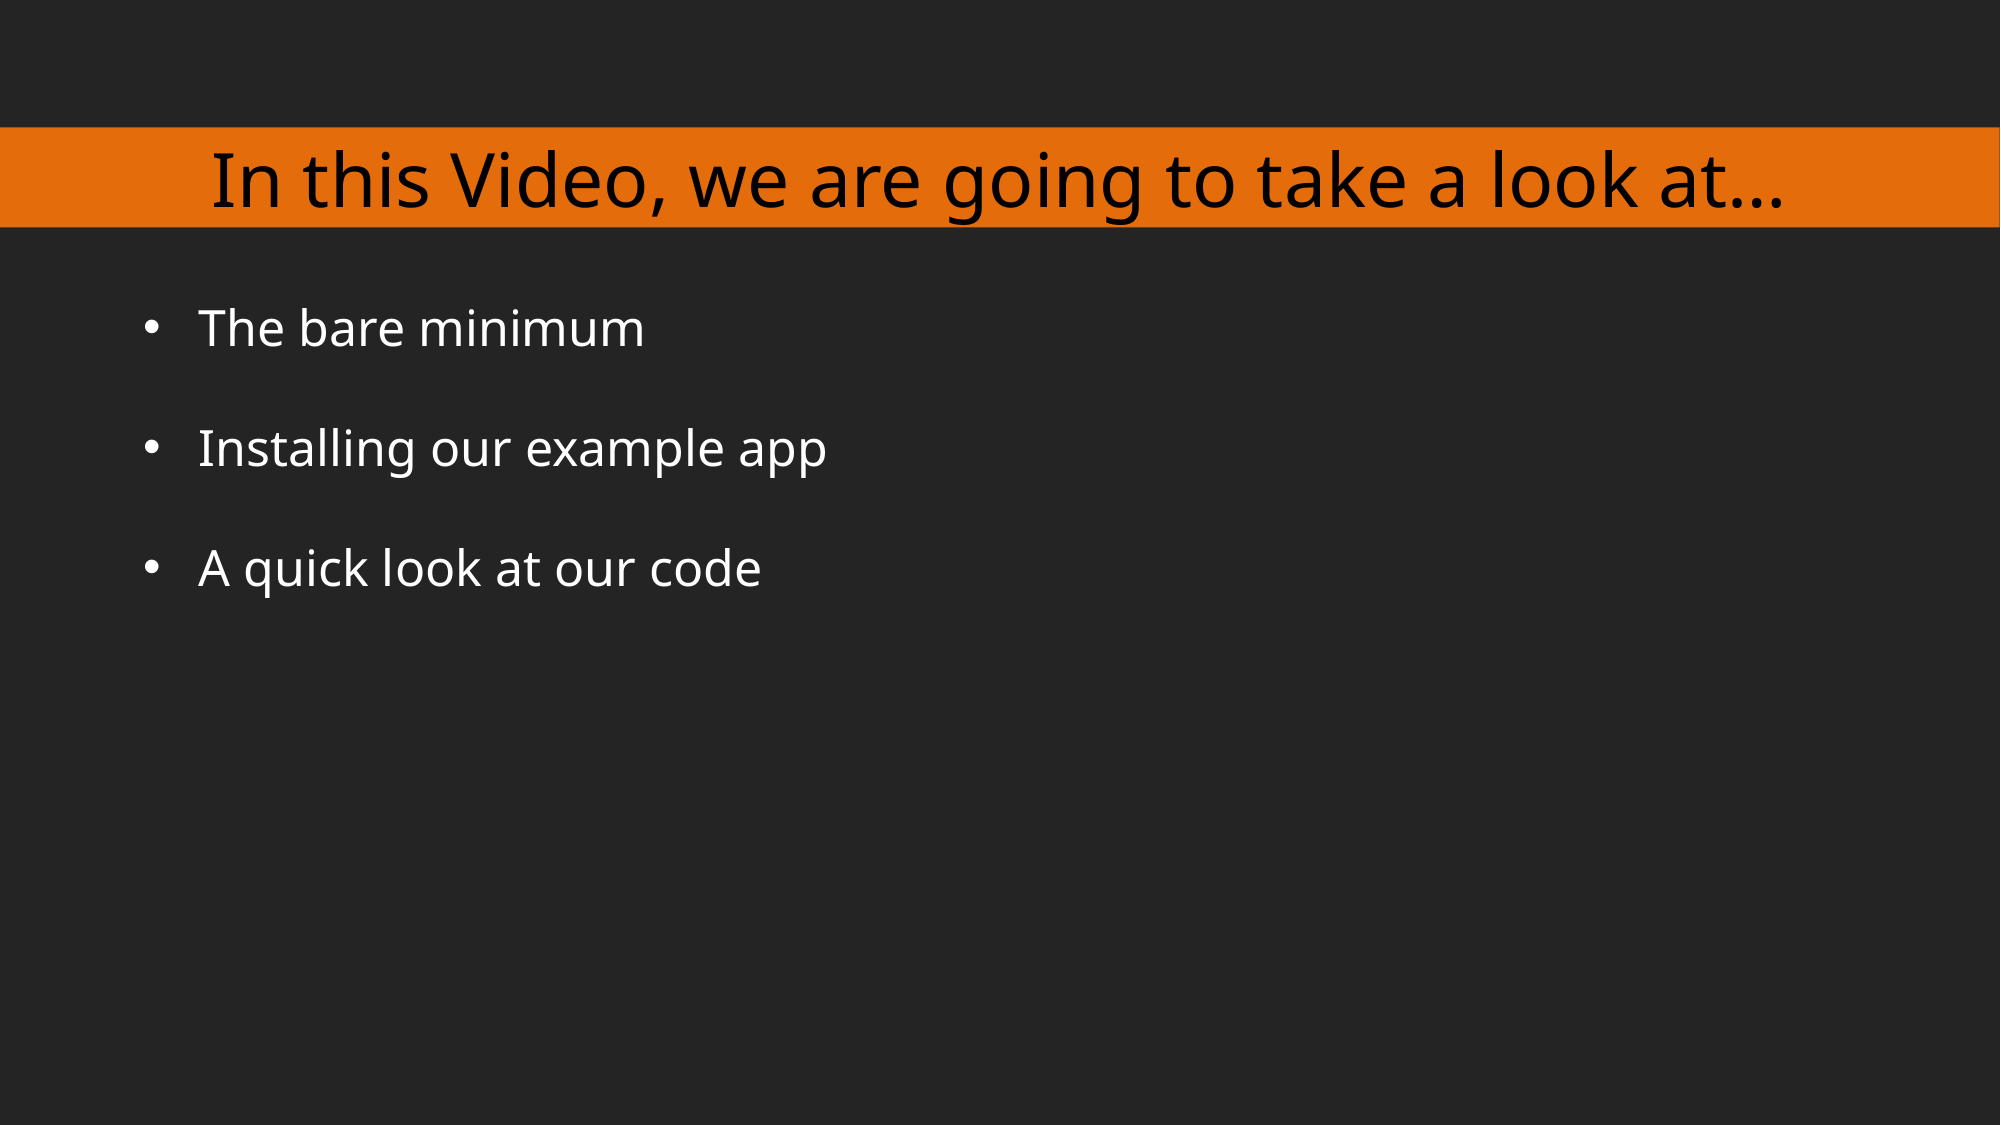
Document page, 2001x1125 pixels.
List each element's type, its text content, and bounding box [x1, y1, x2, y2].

text_box The bare minimum Installing our example app A quick look at our code [125, 287, 1892, 666]
text_box In this Video, we are going to take a look at… [0, 127, 2000, 228]
